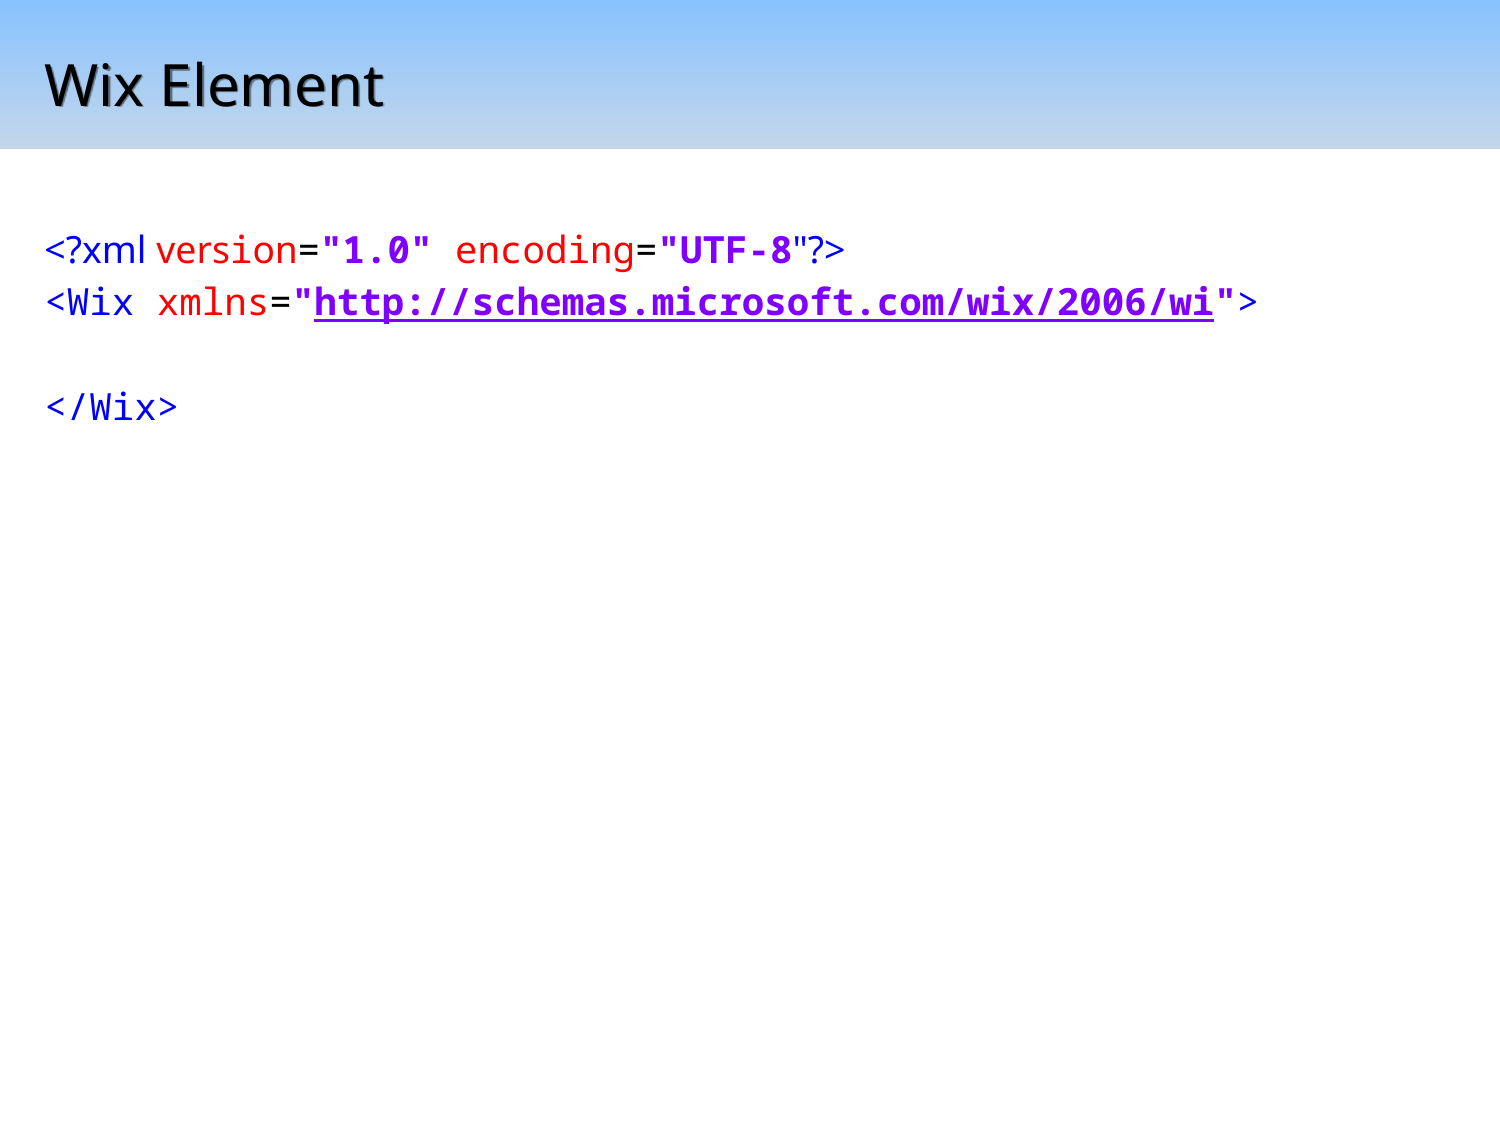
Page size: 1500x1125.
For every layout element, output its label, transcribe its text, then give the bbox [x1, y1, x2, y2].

title Wix Element [29, 29, 1471, 138]
list <?xml version="1.0" encoding="UTF-8"?> <Wix xmlns="http://schemas.microsoft.com/wix/2006/wi"> </Wix> [29, 160, 1471, 1125]
